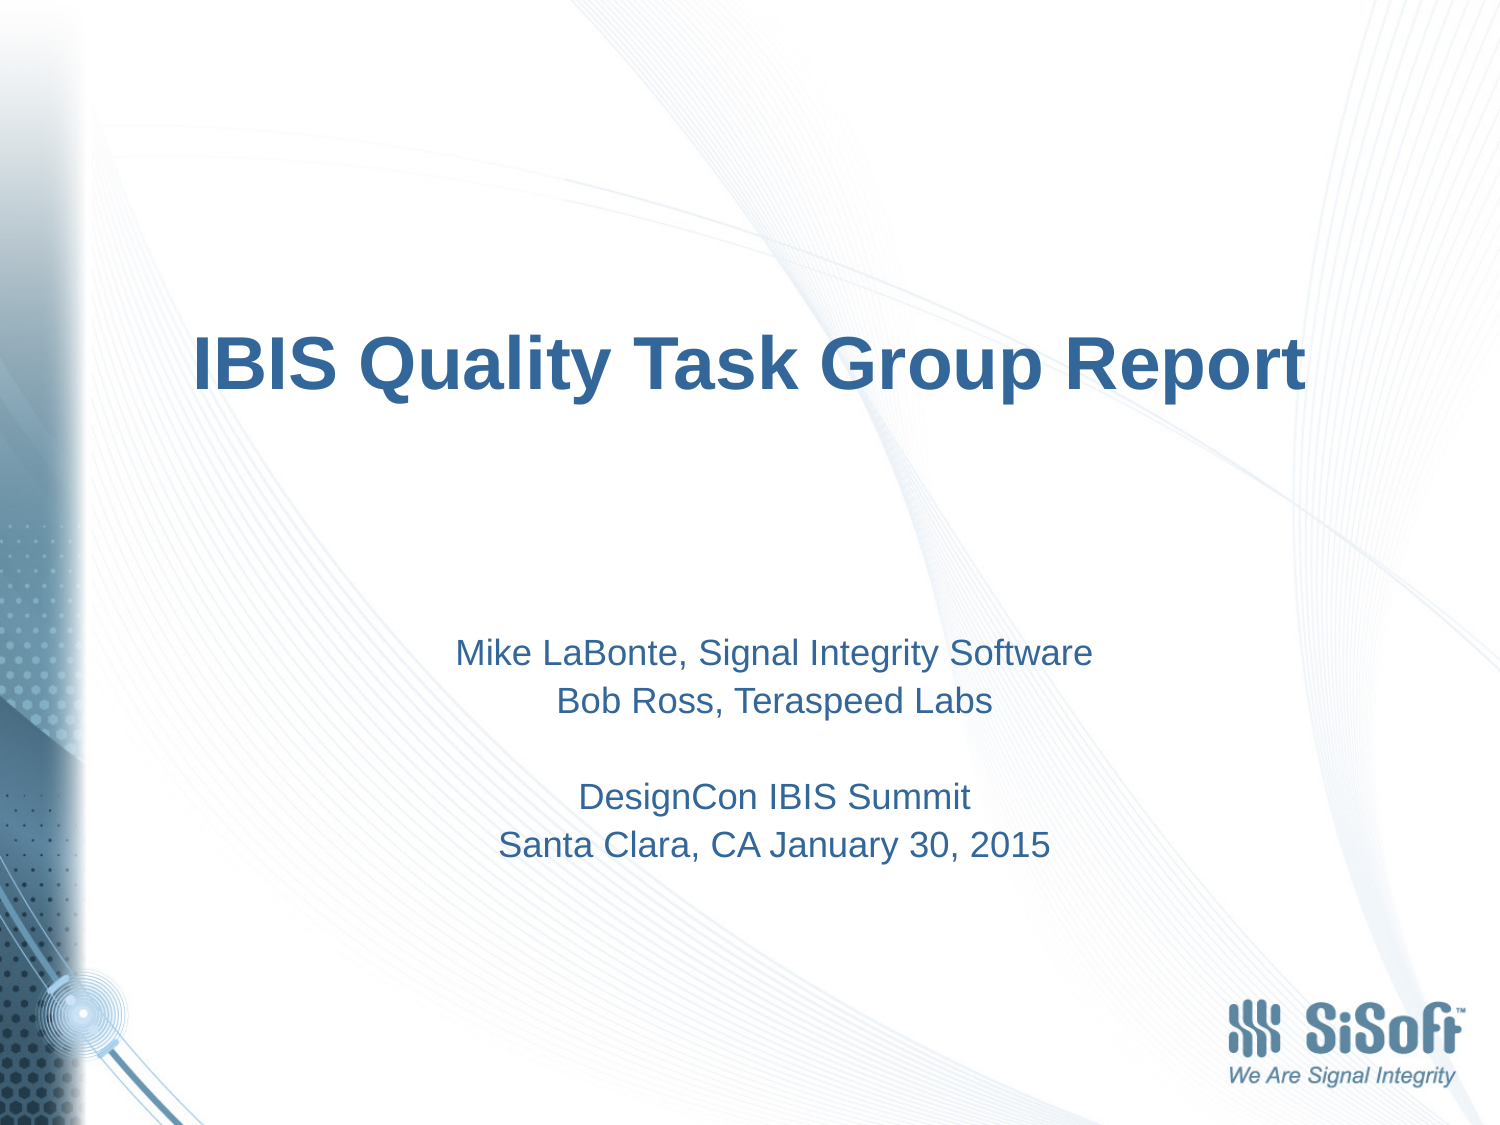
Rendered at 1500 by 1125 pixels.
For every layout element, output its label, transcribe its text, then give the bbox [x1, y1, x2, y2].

subtitle Mike LaBonte, Signal Integrity Software Bob Ross, Teraspeed Labs DesignCon IBIS Summit Santa Clara, CA January 30, 2015 [275, 624, 1275, 875]
picture [0, 0, 1500, 1125]
title IBIS Quality Task Group Report [112, 200, 1388, 529]
